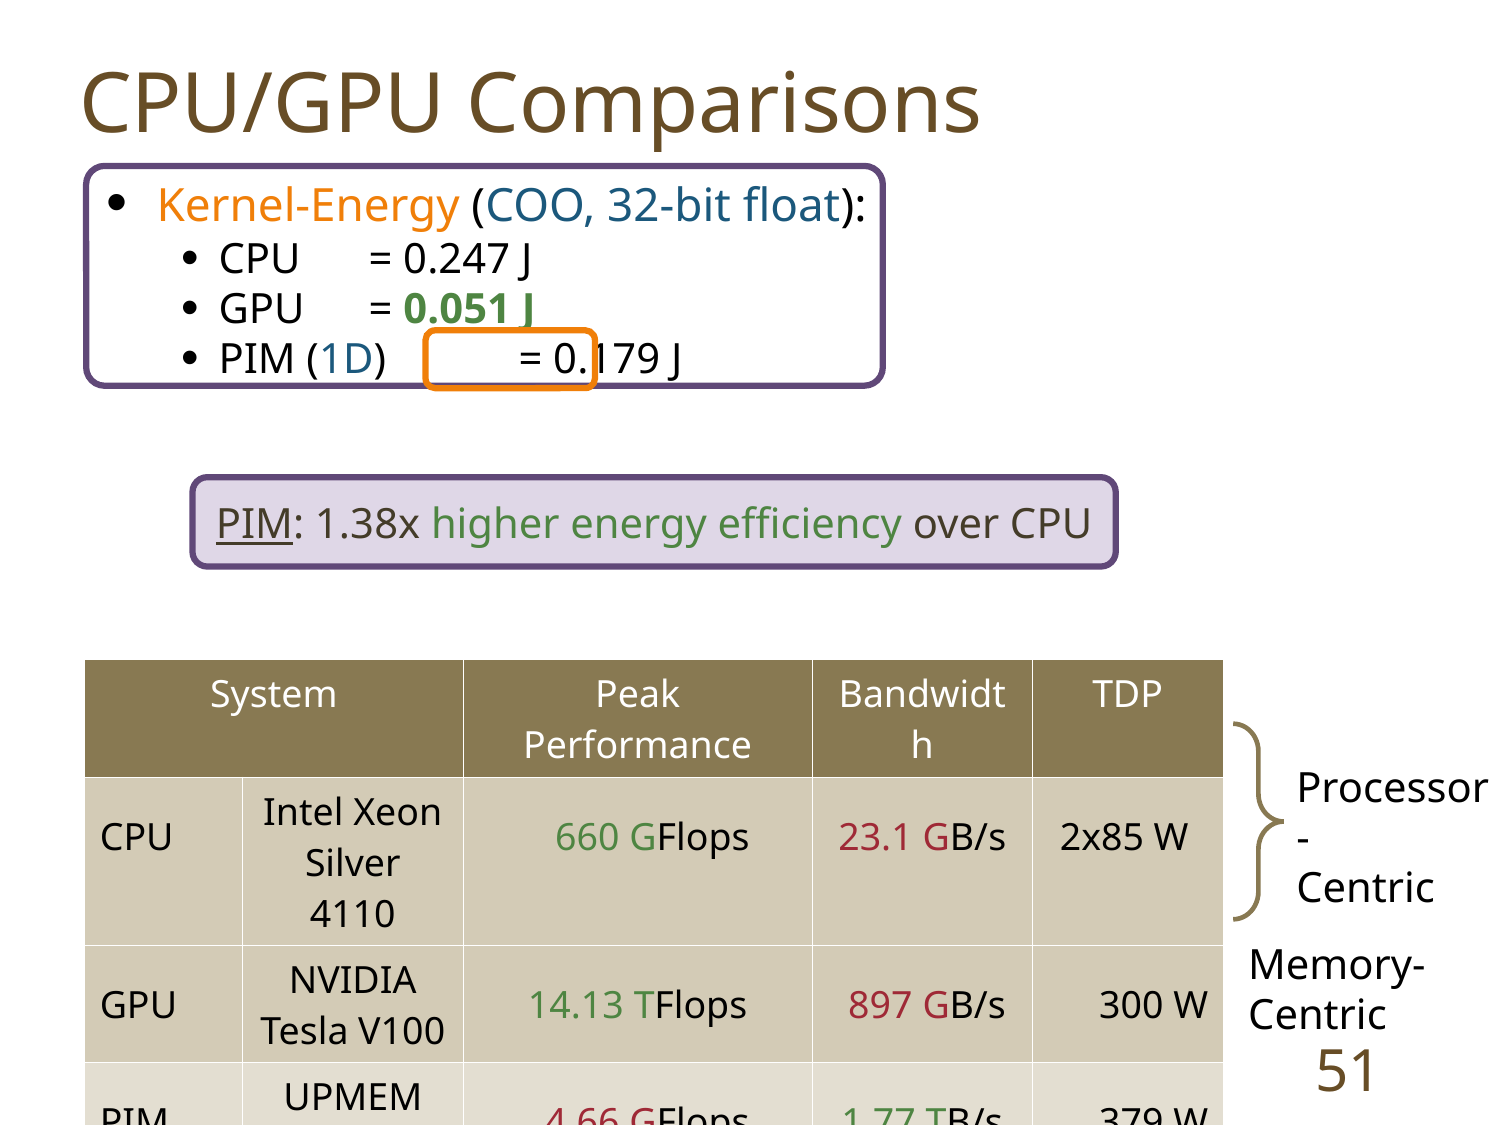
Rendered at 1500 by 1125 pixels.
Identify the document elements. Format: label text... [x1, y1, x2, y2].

text_box [424, 329, 597, 390]
table_cell 660 GFlops [464, 778, 812, 945]
text_box Memory-Centric [1233, 930, 1465, 1062]
text_box [1233, 723, 1284, 920]
table_cell 4.66 GFlops [464, 1063, 812, 1125]
table_cell PIM [85, 1063, 242, 1125]
table_cell 14.13 TFlops [464, 946, 812, 1062]
table_cell Intel Xeon Silver 4110 [243, 778, 463, 945]
table_cell 2x85 W [1033, 778, 1223, 945]
table_cell 1.77 TB/s [813, 1063, 1032, 1125]
text_box Processor- Centric [1281, 753, 1500, 885]
table_header TDP [1033, 660, 1223, 777]
table_cell NVIDIA Tesla V100 [243, 946, 463, 1062]
table_cell GPU [85, 946, 242, 1062]
table_header System [85, 660, 463, 777]
table_cell 897 GB/s [813, 946, 1032, 1062]
table_header Bandwidth [813, 660, 1032, 777]
table_cell UPMEM 1st Gen. [243, 1063, 463, 1125]
text_box [85, 164, 884, 387]
table_cell CPU [85, 778, 242, 945]
slide_number 51 [1223, 1042, 1397, 1103]
table_cell 300 W [1033, 946, 1223, 1062]
table_cell 379 W [1033, 1063, 1223, 1125]
list Kernel-Energy (COO, 32-bit float): CPU = 0.247 J GPU = 0.051 J PIM (1D) = 0.179 J [91, 164, 888, 407]
table_cell 23.1 GB/s [813, 778, 1032, 945]
table_header Peak Performance [464, 660, 812, 777]
text_box CPU/GPU Comparisons [64, 36, 1358, 175]
text_box PIM: 1.38x higher energy efficiency over CPU [191, 476, 1117, 568]
